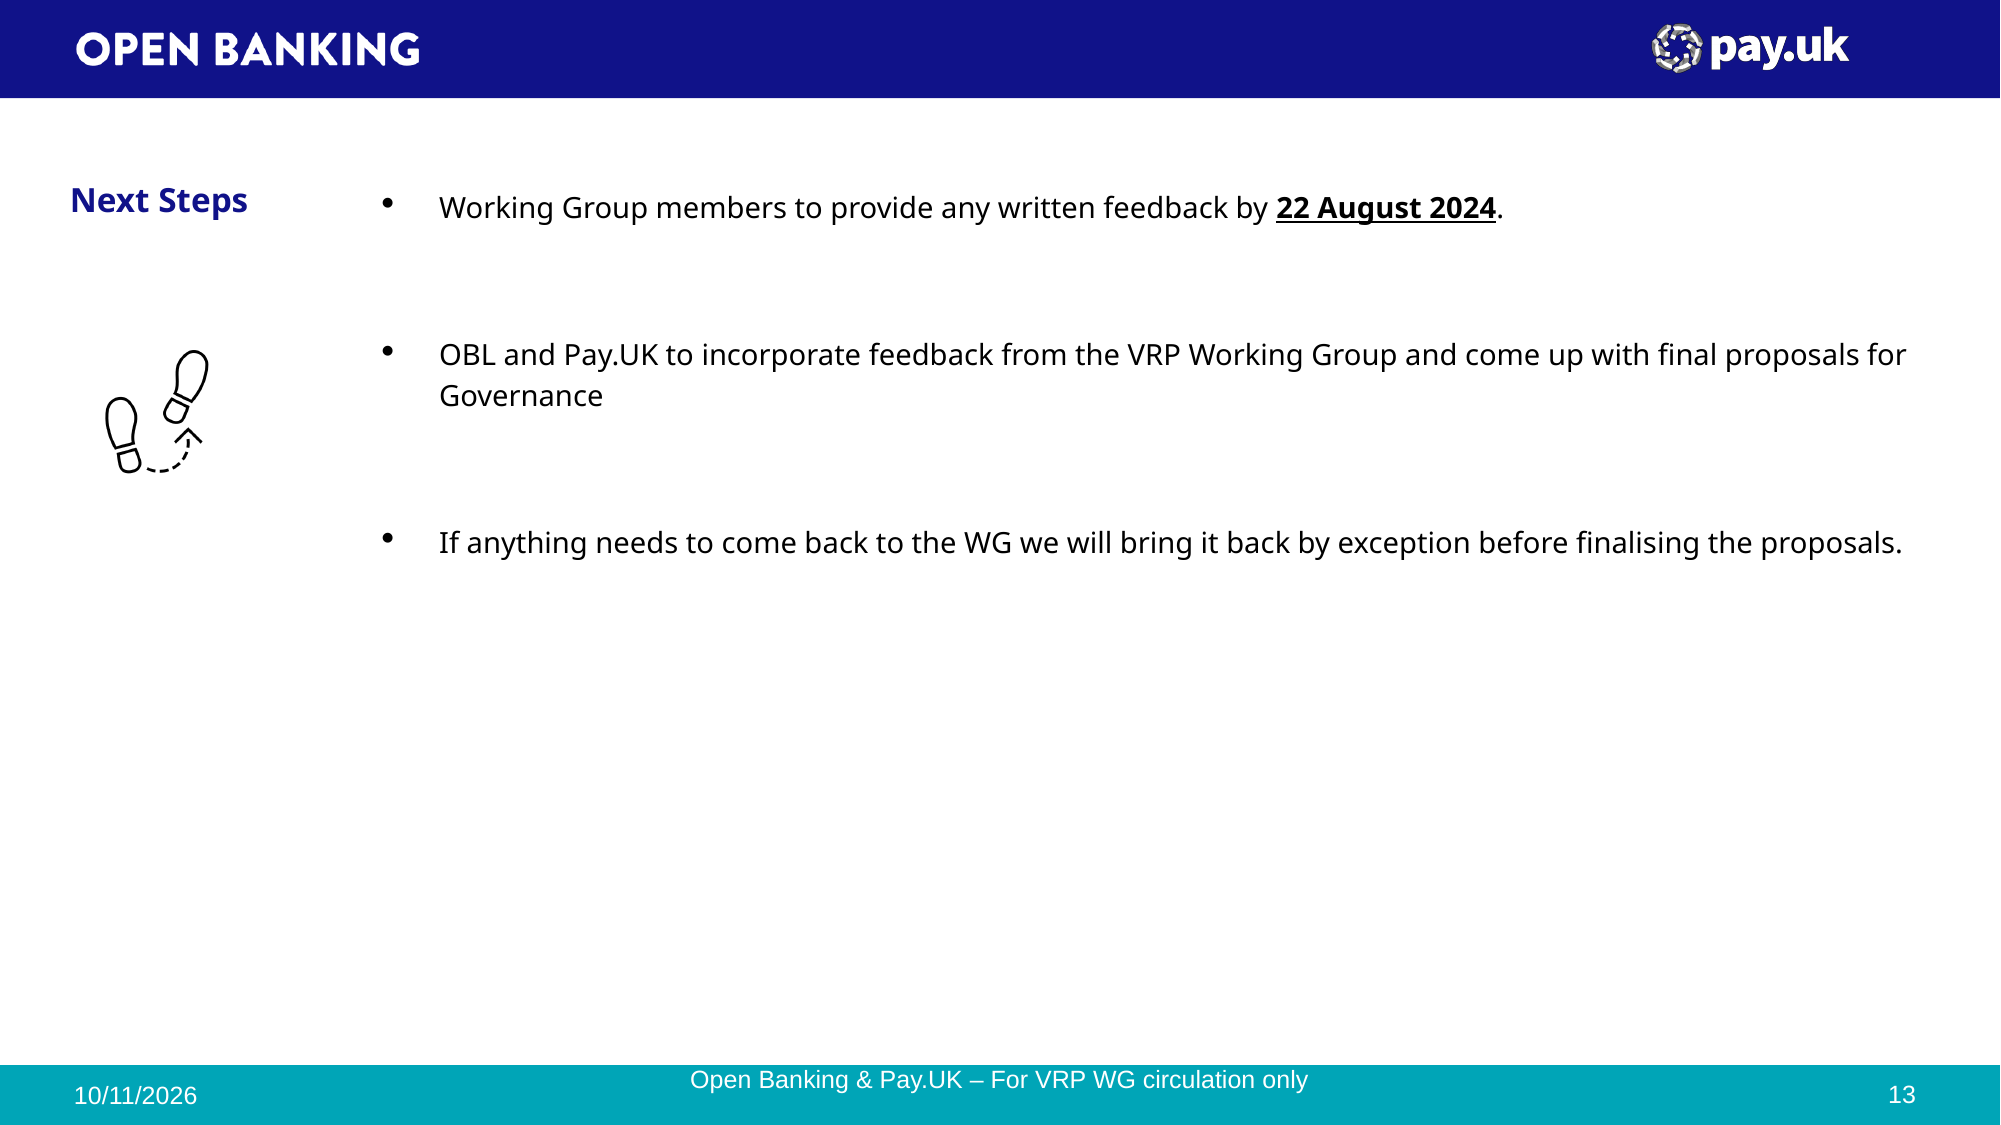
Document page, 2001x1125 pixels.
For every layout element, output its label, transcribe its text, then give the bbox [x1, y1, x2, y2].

list Working Group members to provide any written feedback by 22 August 2024. OBL and Pay.UK to incorporate feedback from the VRP Working Group and come up with final proposals for Governance If anything needs to come back to the WG we will bring it back by exception before finalising the proposals. [367, 176, 1925, 1017]
slide_number 13 [1412, 1064, 1932, 1124]
picture [1644, 12, 1856, 78]
title Next Steps [54, 176, 291, 453]
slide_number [59, 1065, 509, 1125]
footer Open Banking & Pay.UK – For VRP WG circulation only [662, 1064, 1338, 1124]
picture [43, 0, 452, 99]
picture [86, 341, 228, 482]
